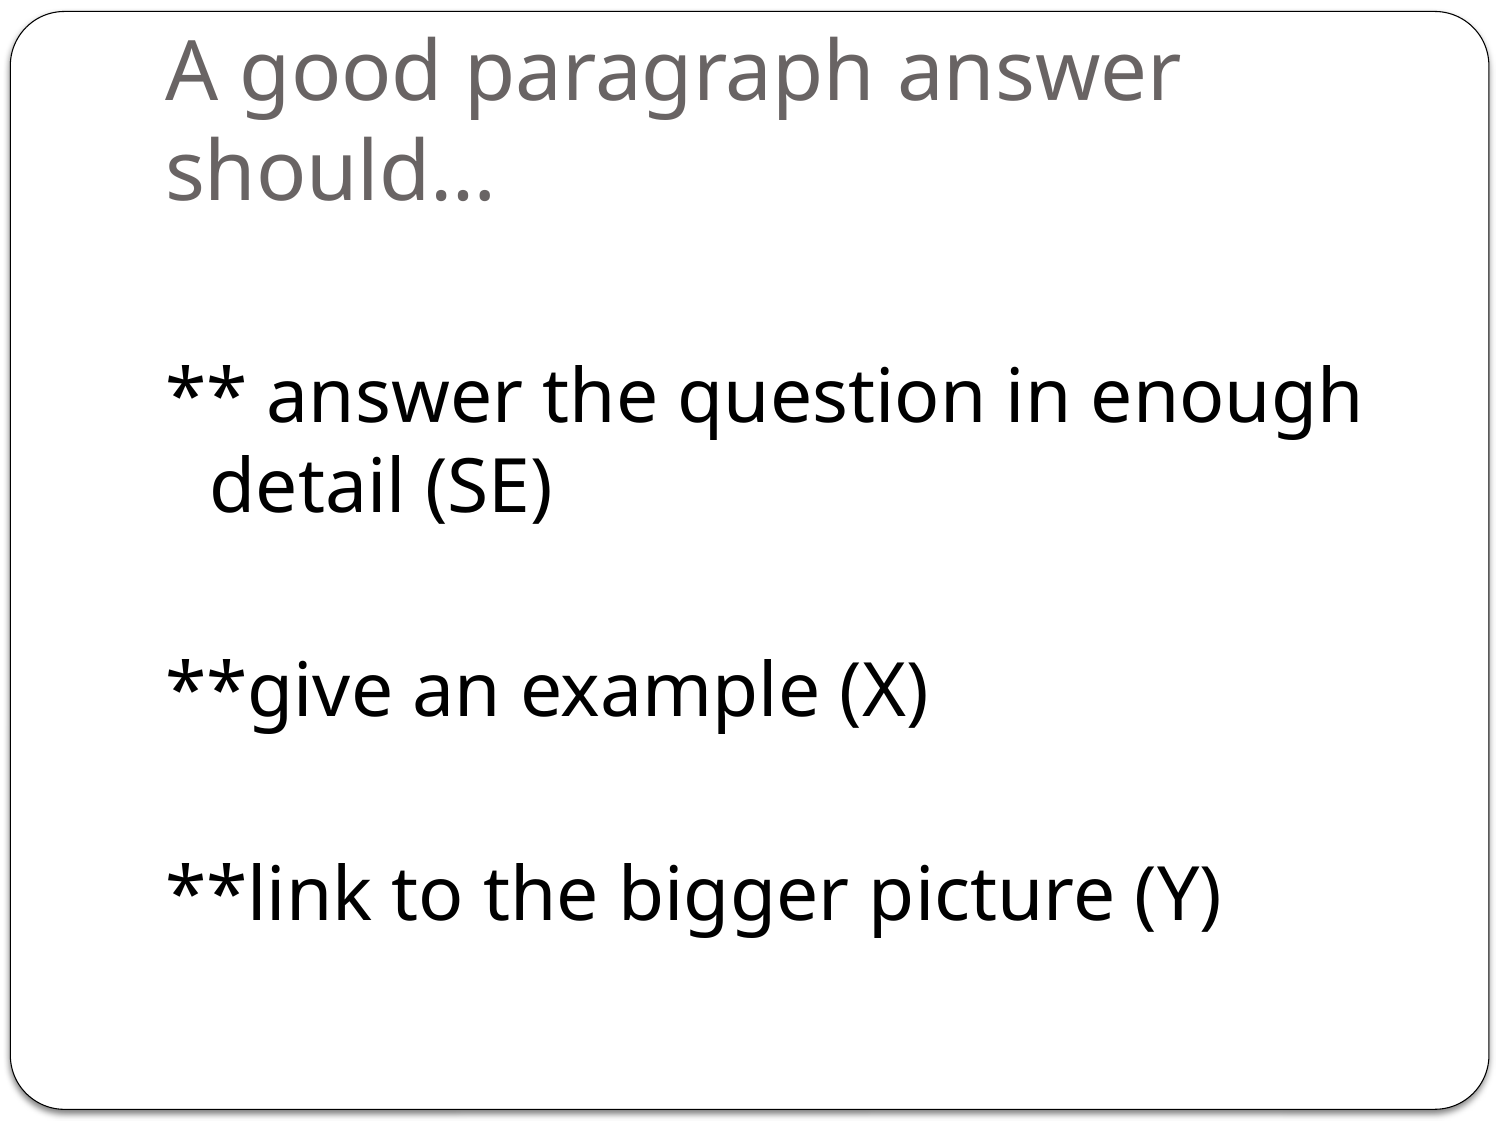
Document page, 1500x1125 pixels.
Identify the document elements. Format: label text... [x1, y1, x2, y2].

title A good paragraph answer should… [149, 44, 1426, 233]
list ** answer the question in enough detail (SE) **give an example (X) **link to the bigger picture (Y) [149, 237, 1426, 988]
